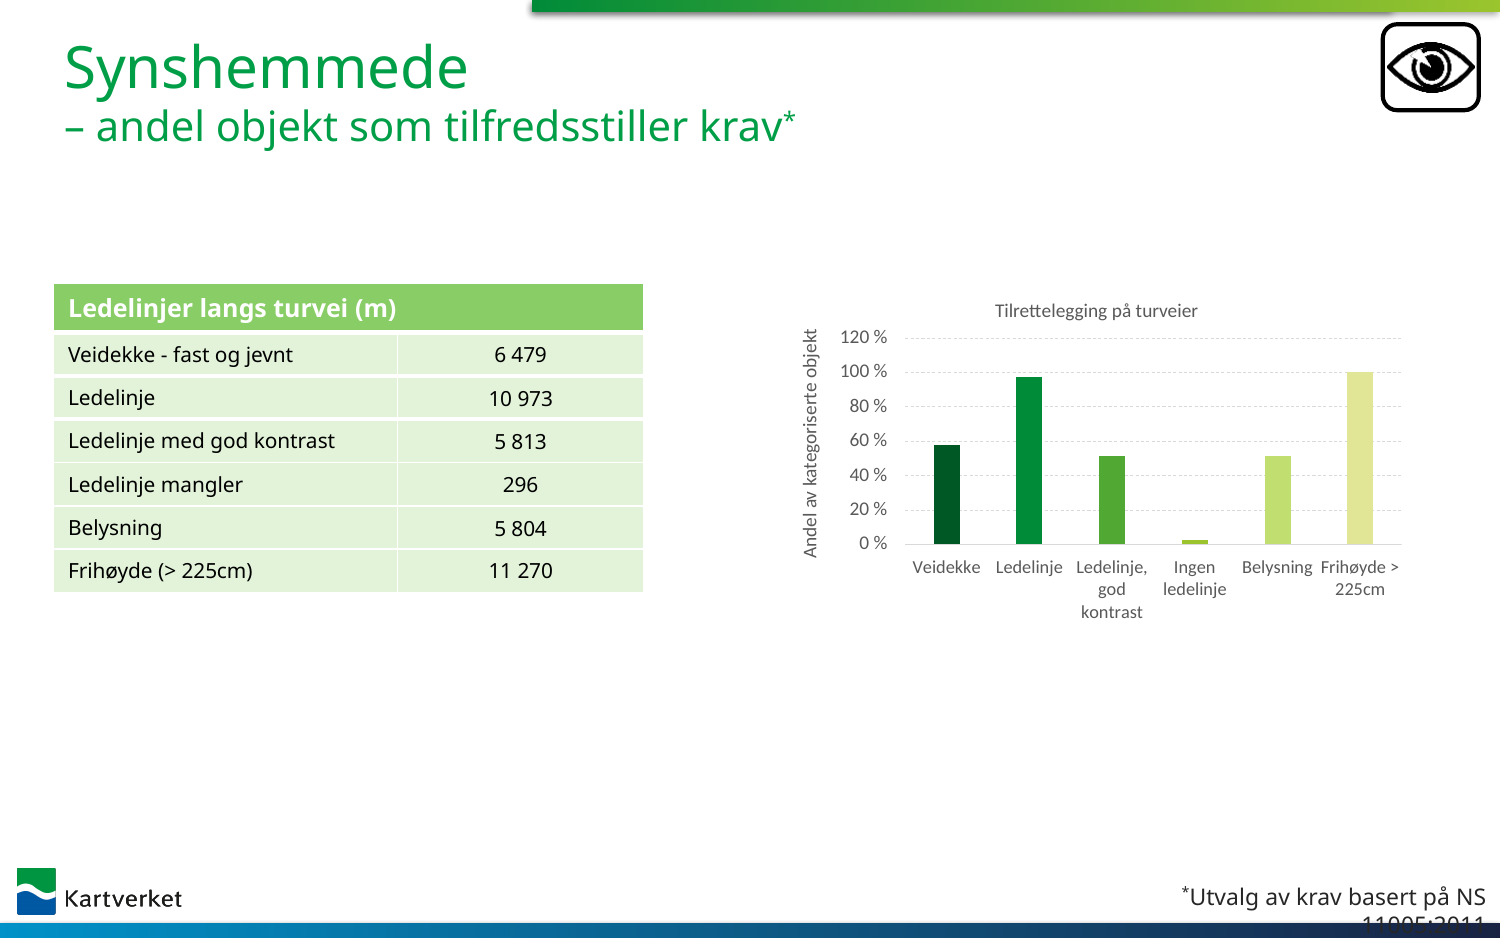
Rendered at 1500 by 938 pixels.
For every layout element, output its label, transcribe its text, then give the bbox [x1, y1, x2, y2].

table_cell 11 270 [398, 550, 643, 592]
text_box *Utvalg av krav basert på NS 11005:2011 [1068, 873, 1500, 938]
table_cell 296 [398, 463, 643, 505]
picture [791, 291, 1402, 630]
table_cell Ledelinje mangler [54, 463, 397, 505]
table_cell Veidekke - fast og jevnt [54, 335, 397, 374]
table_header Ledelinjer langs turvei (m) [54, 284, 643, 330]
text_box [1382, 24, 1480, 111]
table_cell 6 479 [398, 335, 643, 374]
table_cell Belysning [54, 507, 397, 548]
table_cell 10 973 [398, 378, 643, 417]
text_box Synshemmede – andel objekt som tilfredsstiller krav* [49, 24, 1431, 158]
table_cell Frihøyde (> 225cm) [54, 550, 397, 592]
table_cell 5 813 [398, 421, 643, 462]
table_cell 5 804 [398, 507, 643, 548]
table_cell Ledelinje [54, 378, 397, 417]
table_cell Ledelinje med god kontrast [54, 421, 397, 462]
